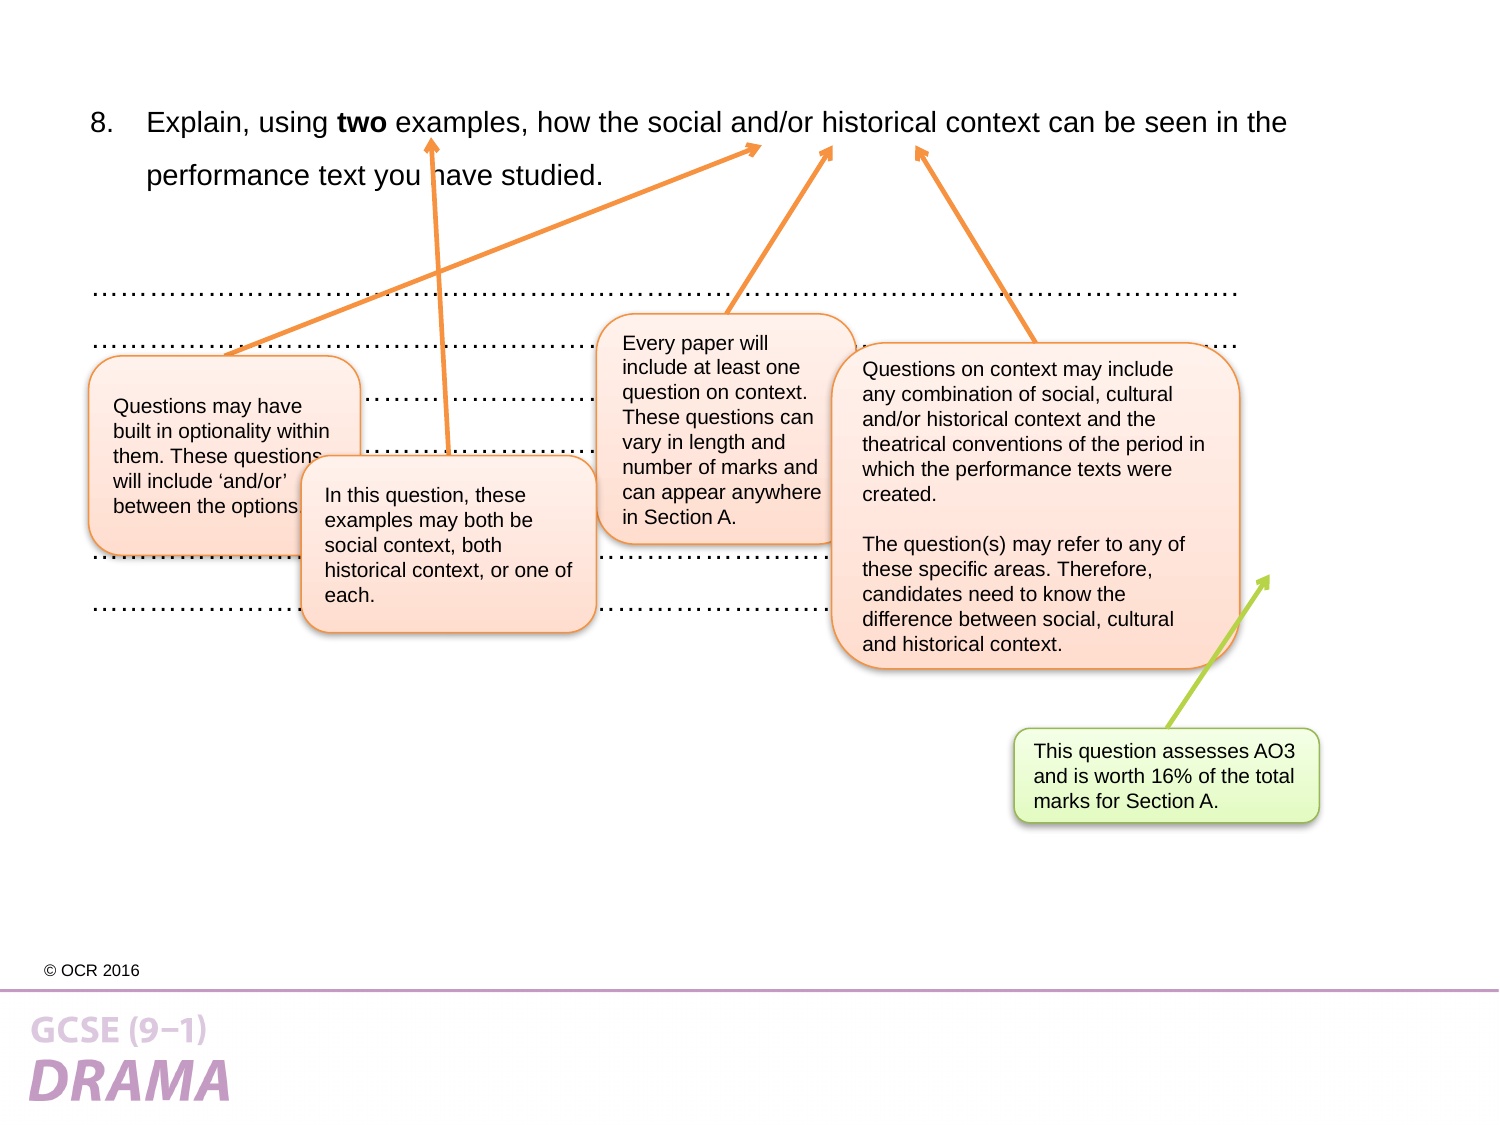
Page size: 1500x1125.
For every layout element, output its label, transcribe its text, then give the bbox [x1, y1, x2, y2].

text_box Questions on context may include any combination of social, cultural and/or historical context and the theatrical conventions of the period in which the performance texts were created. The question(s) may refer to any of these specific areas. Therefore, candidates need to know the difference between social, cultural and historical context. [830, 342, 1241, 670]
list Explain, using two examples, how the social and/or historical context can be seen in the performance text you have studied. ………………………………………………………………………………………………………. ………………………………………………………………………………………………………. ………………………………………………………………………………………………………. ………………………………………………………………………………………………………. ………………………………………………………………………………………………………. ………………………………………………………………………………………………………. …………………………………………………………………………………………………... [8] [75, 78, 1317, 1005]
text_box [224, 145, 425, 357]
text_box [915, 144, 1036, 344]
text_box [454, 145, 763, 357]
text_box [1166, 574, 1270, 729]
picture [0, 989, 1499, 1125]
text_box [726, 144, 833, 314]
text_box Questions may have built in optionality within them. These questions will include ‘and/or’ between the options. [87, 355, 362, 557]
text_box In this question, these examples may both be social context, both historical context, or one of each. [300, 454, 598, 634]
text_box Every paper will include at least one question on context. These questions can vary in length and number of marks and can appear anywhere in Section A. [595, 317, 857, 545]
text_box This question assesses AO3 and is worth 16% of the total marks for Section A. [1013, 727, 1321, 824]
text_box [430, 136, 449, 456]
